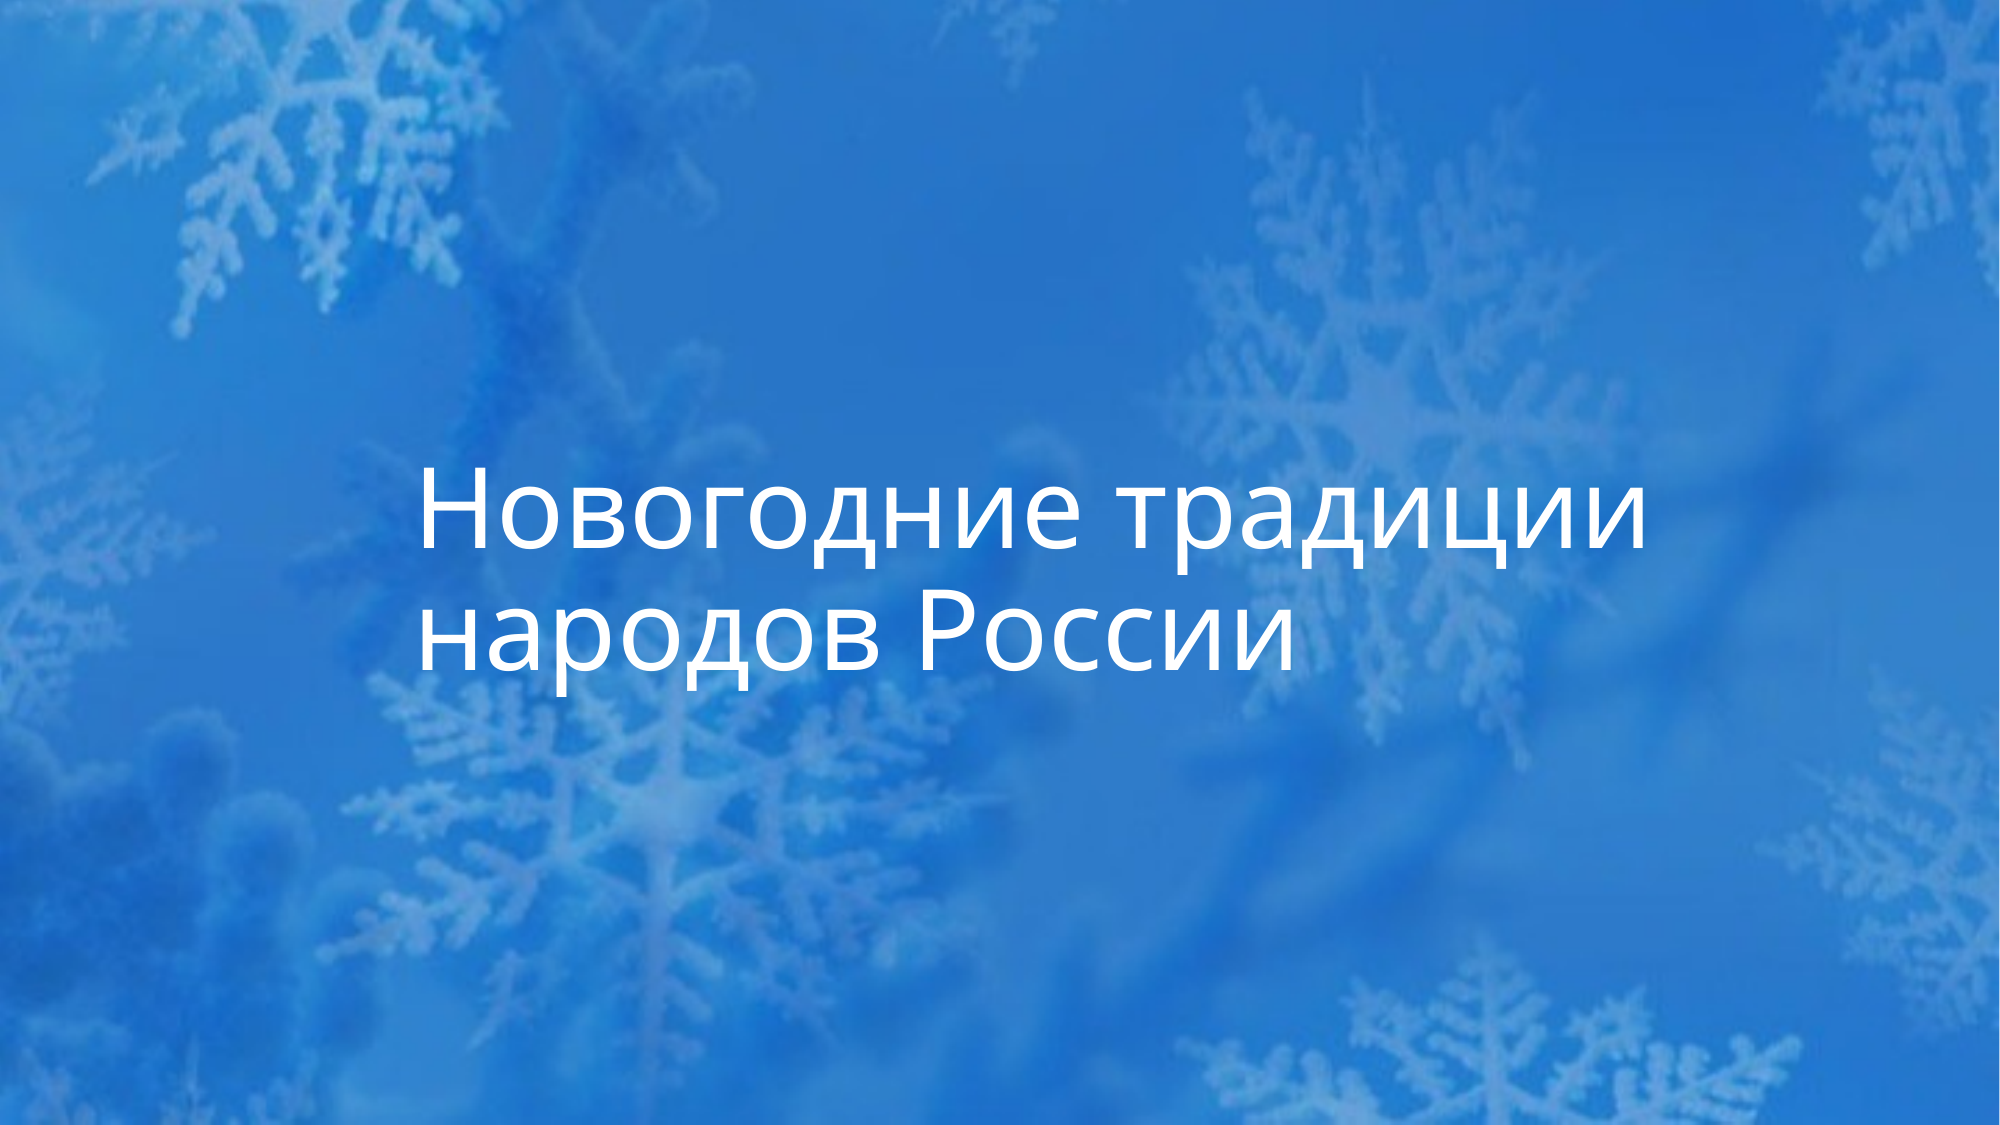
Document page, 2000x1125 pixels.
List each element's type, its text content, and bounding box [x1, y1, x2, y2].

title Новогодние традиции народов России [398, 262, 1765, 703]
picture [0, 0, 2000, 1125]
